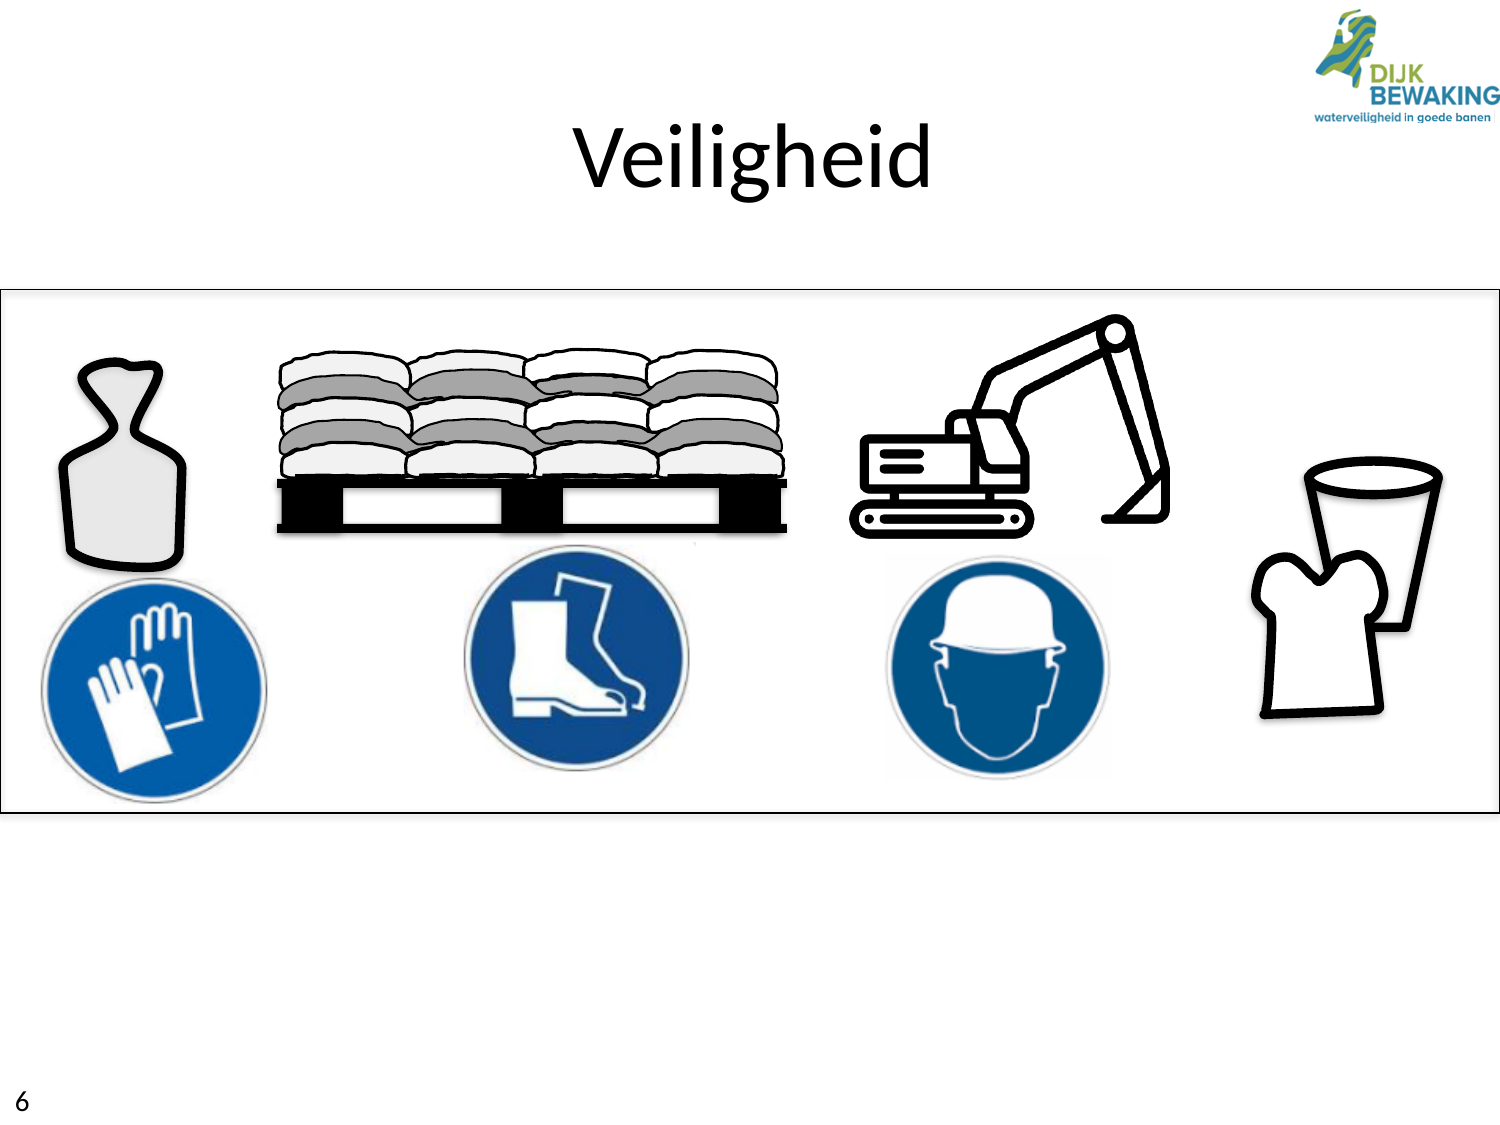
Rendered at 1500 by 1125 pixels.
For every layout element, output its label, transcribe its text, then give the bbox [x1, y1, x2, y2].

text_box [281, 442, 403, 479]
picture [849, 266, 1170, 784]
picture [38, 574, 270, 805]
title Veiligheid [110, 88, 1398, 276]
text_box [1255, 556, 1381, 716]
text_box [662, 442, 785, 479]
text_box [405, 441, 536, 478]
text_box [1308, 460, 1439, 628]
text_box [62, 361, 183, 569]
picture [1303, 2, 1500, 123]
text_box [277, 417, 415, 444]
text_box [646, 416, 784, 441]
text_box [276, 481, 788, 534]
text_box [0, 289, 1500, 814]
picture [460, 542, 696, 781]
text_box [537, 441, 659, 478]
slide_number 6 [0, 1074, 163, 1125]
text_box [410, 417, 545, 440]
